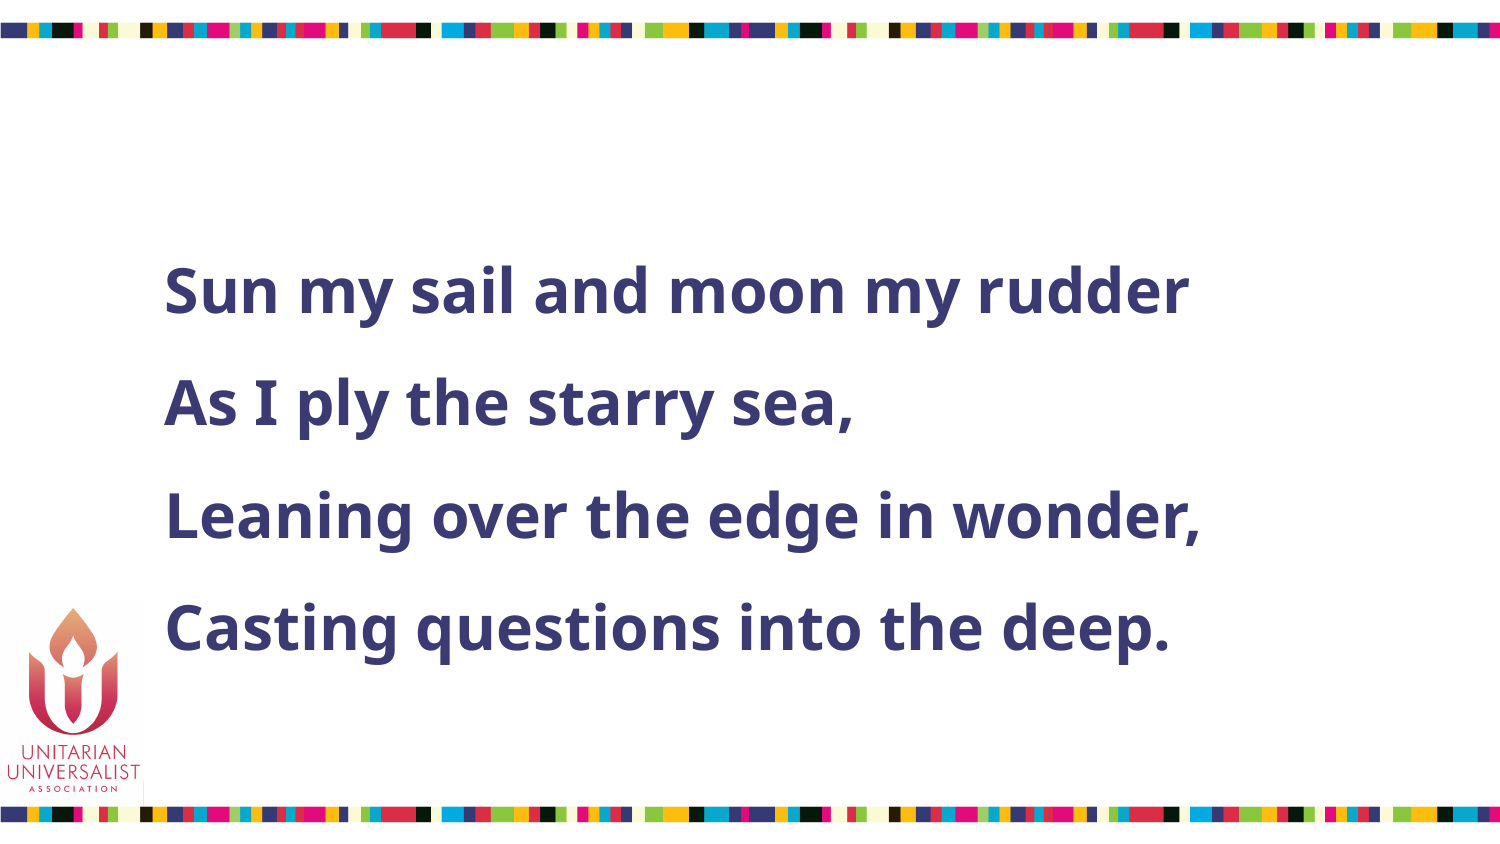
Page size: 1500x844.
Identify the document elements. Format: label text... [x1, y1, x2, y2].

text_box Sun my sail and moon my rudder As I ply the starry sea, Leaning over the edge in wonder, Casting questions into the deep. [149, 198, 1402, 678]
picture [0, 600, 1500, 824]
picture [0, 22, 1500, 40]
